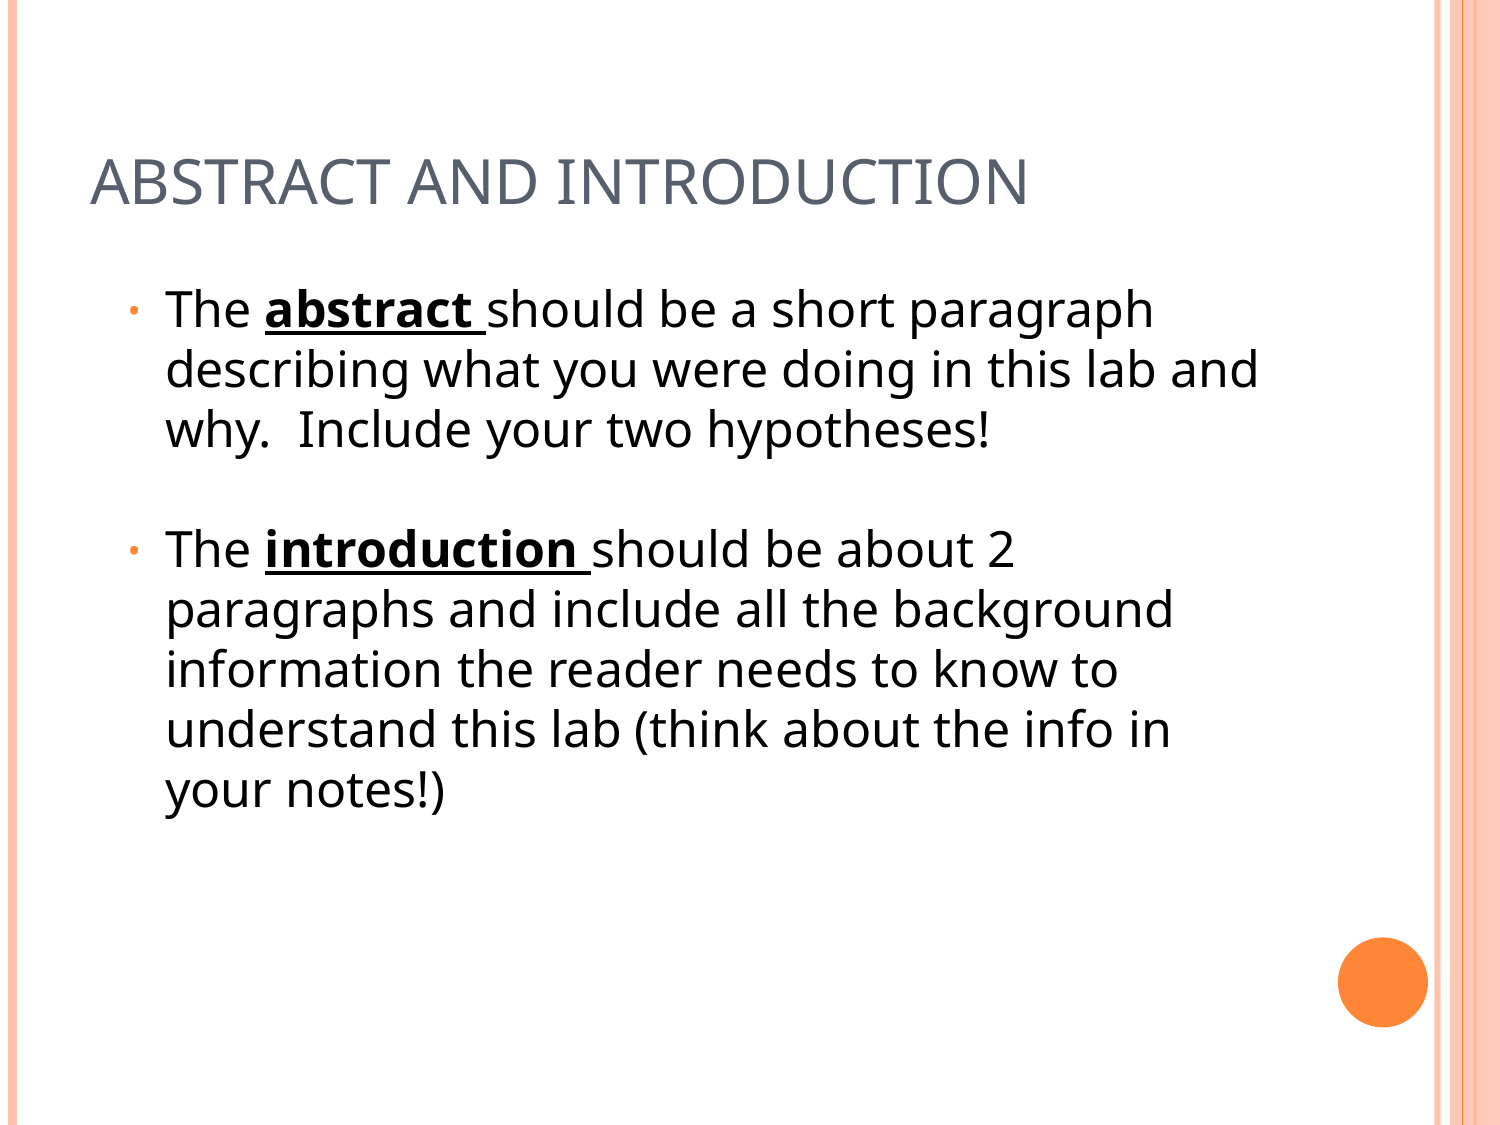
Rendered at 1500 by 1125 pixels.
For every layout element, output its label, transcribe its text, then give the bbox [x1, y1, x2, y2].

list The abstract should be a short paragraph describing what you were doing in this lab and why. Include your two hypotheses! The introduction should be about 2 paragraphs and include all the background information the reader needs to know to understand this lab (think about the info in your notes!) [75, 262, 1300, 1062]
title Abstract and Introduction [75, 45, 1300, 233]
